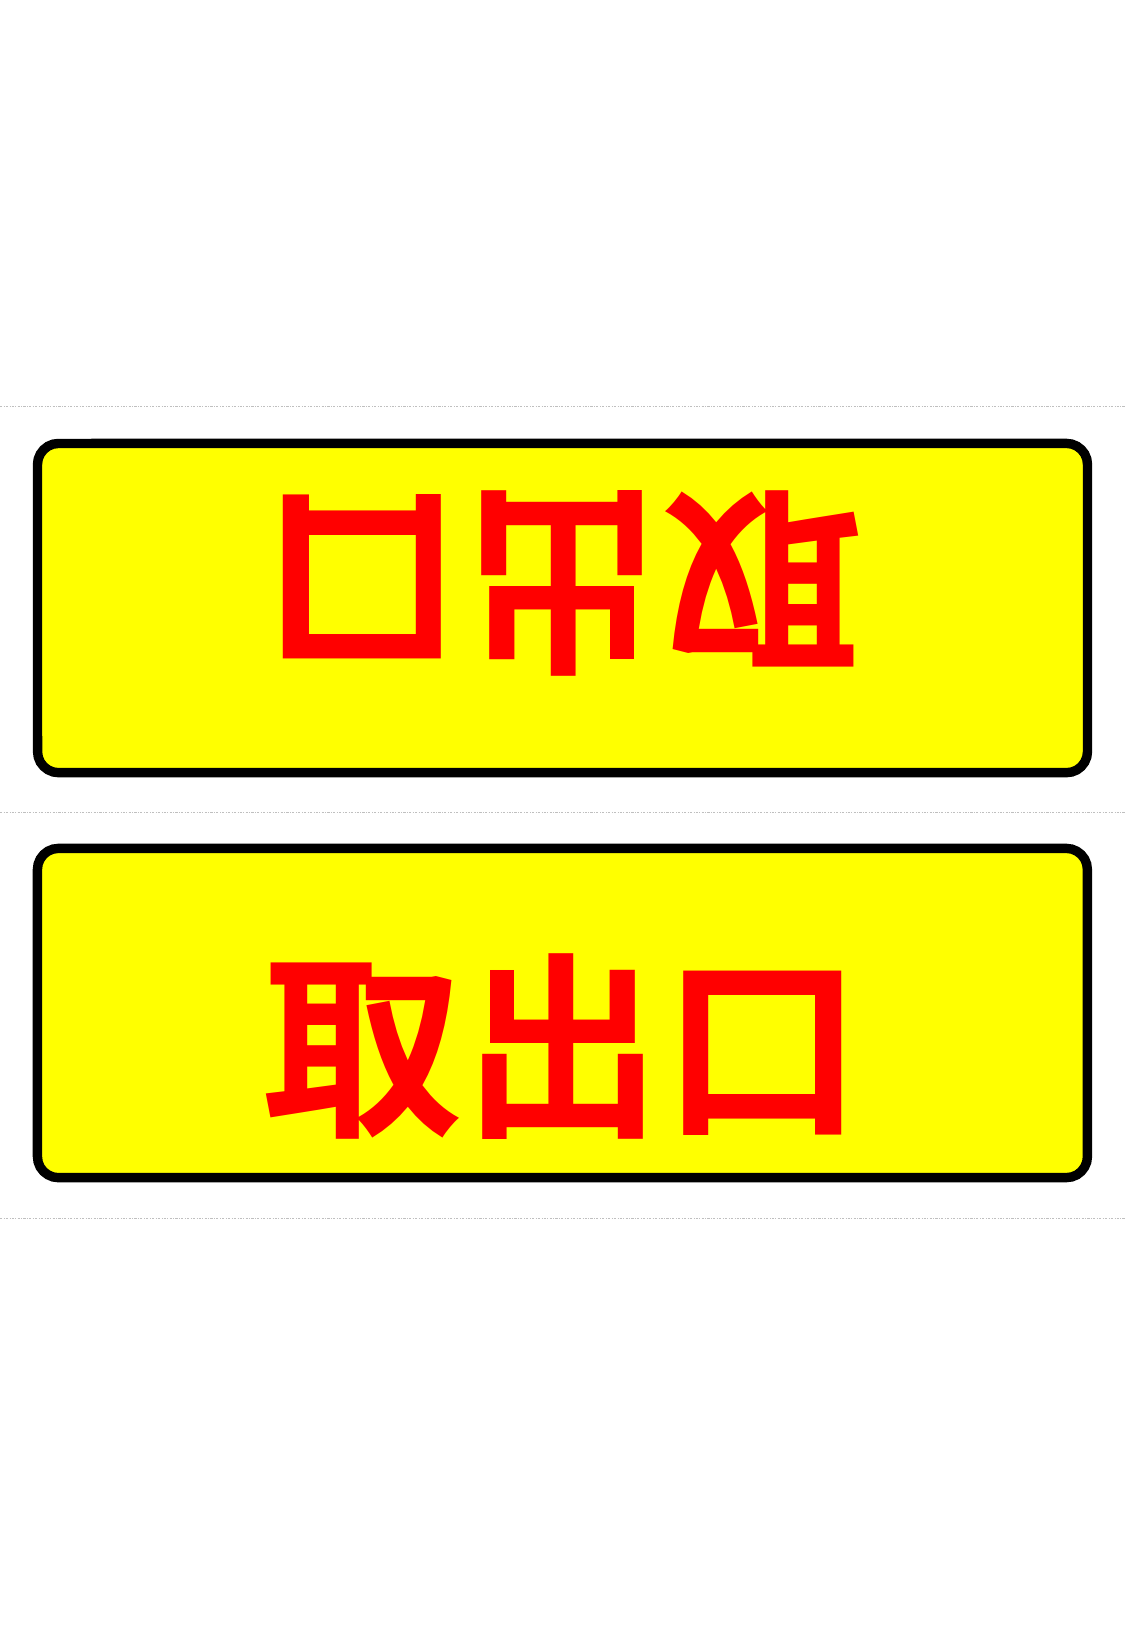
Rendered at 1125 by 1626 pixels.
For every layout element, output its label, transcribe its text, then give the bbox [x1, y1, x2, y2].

text_box 取出口 [247, 914, 878, 1170]
text_box [36, 442, 1089, 774]
text_box [36, 847, 1089, 1179]
text_box 取出口 [247, 461, 878, 716]
